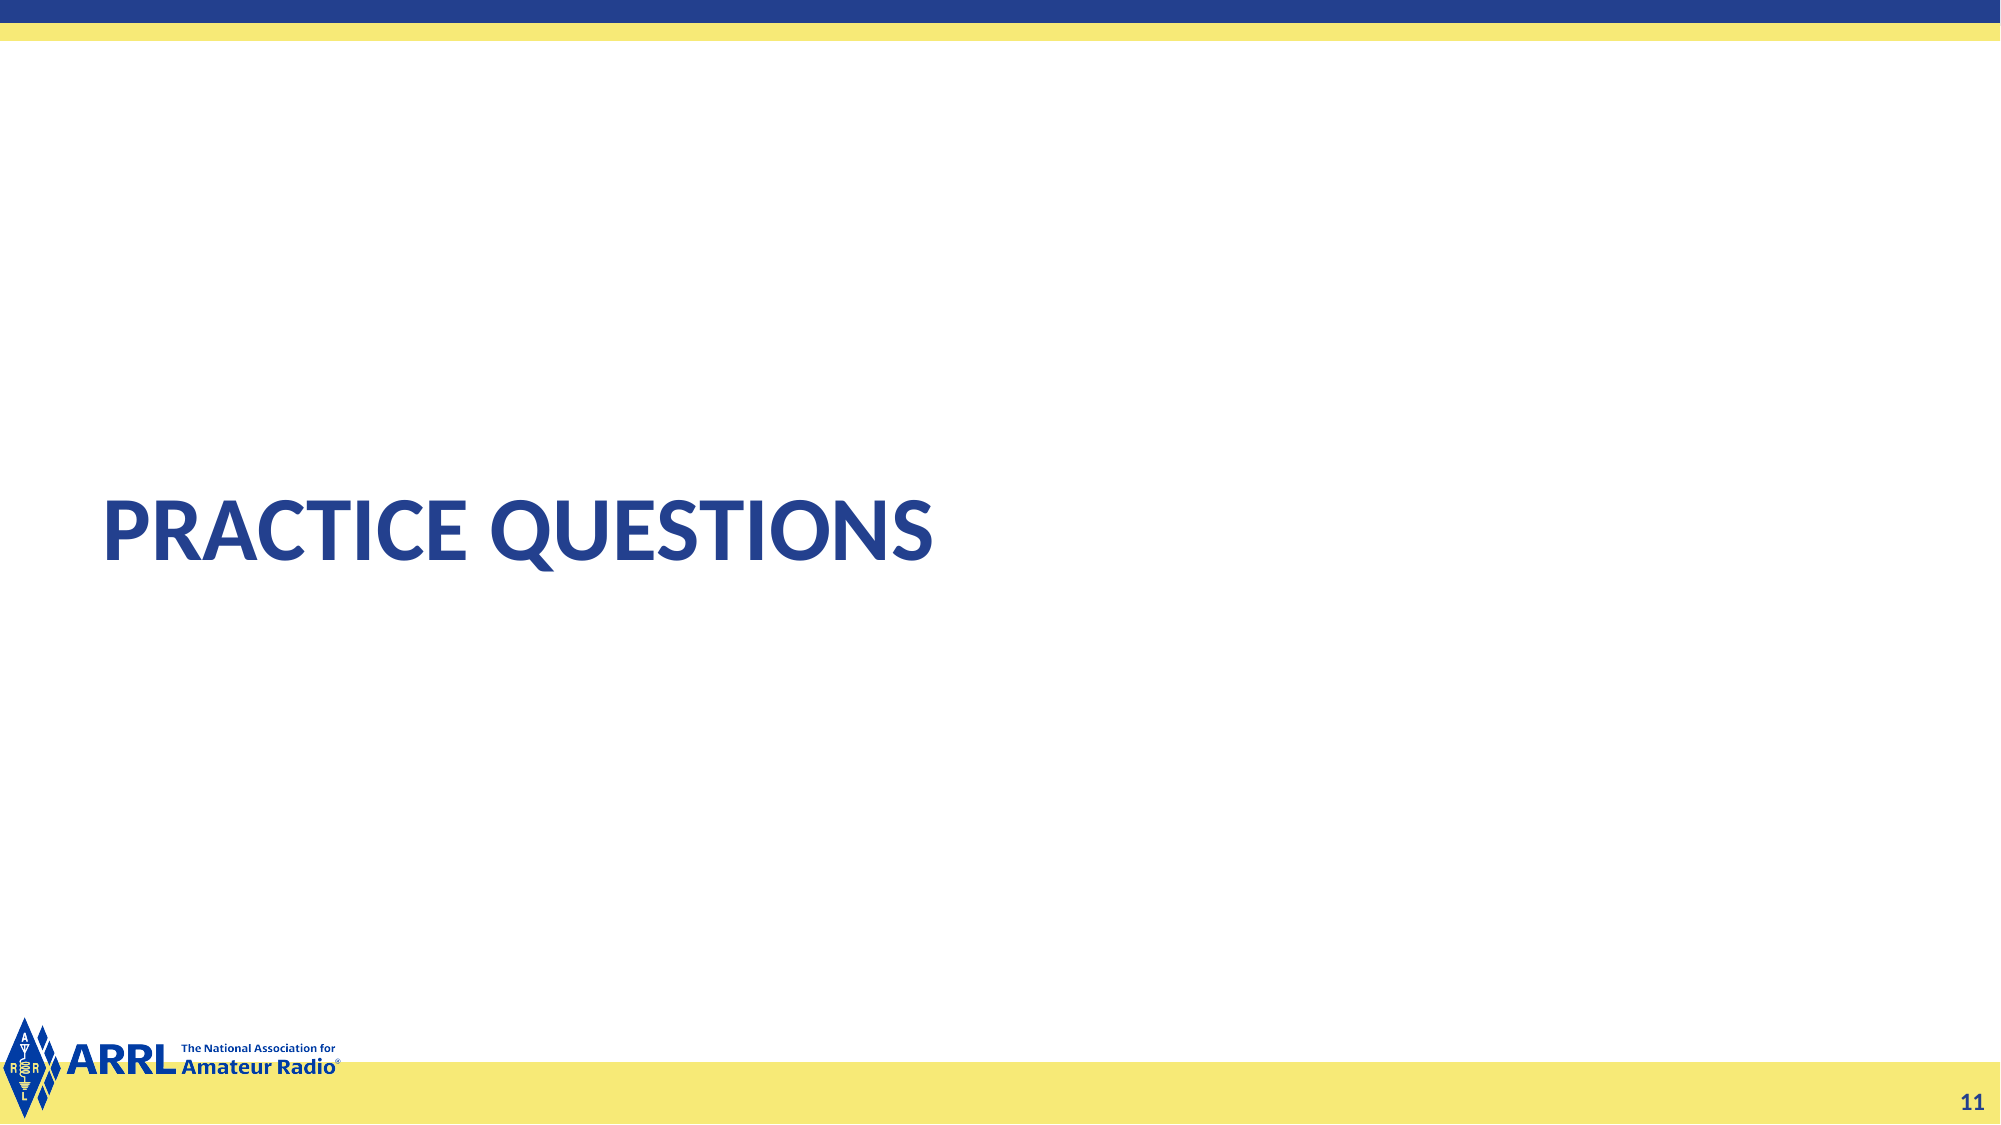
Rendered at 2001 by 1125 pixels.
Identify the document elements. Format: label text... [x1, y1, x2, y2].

picture [1, 1015, 342, 1121]
title PRACTICE QUESTIONS [87, 437, 1888, 625]
